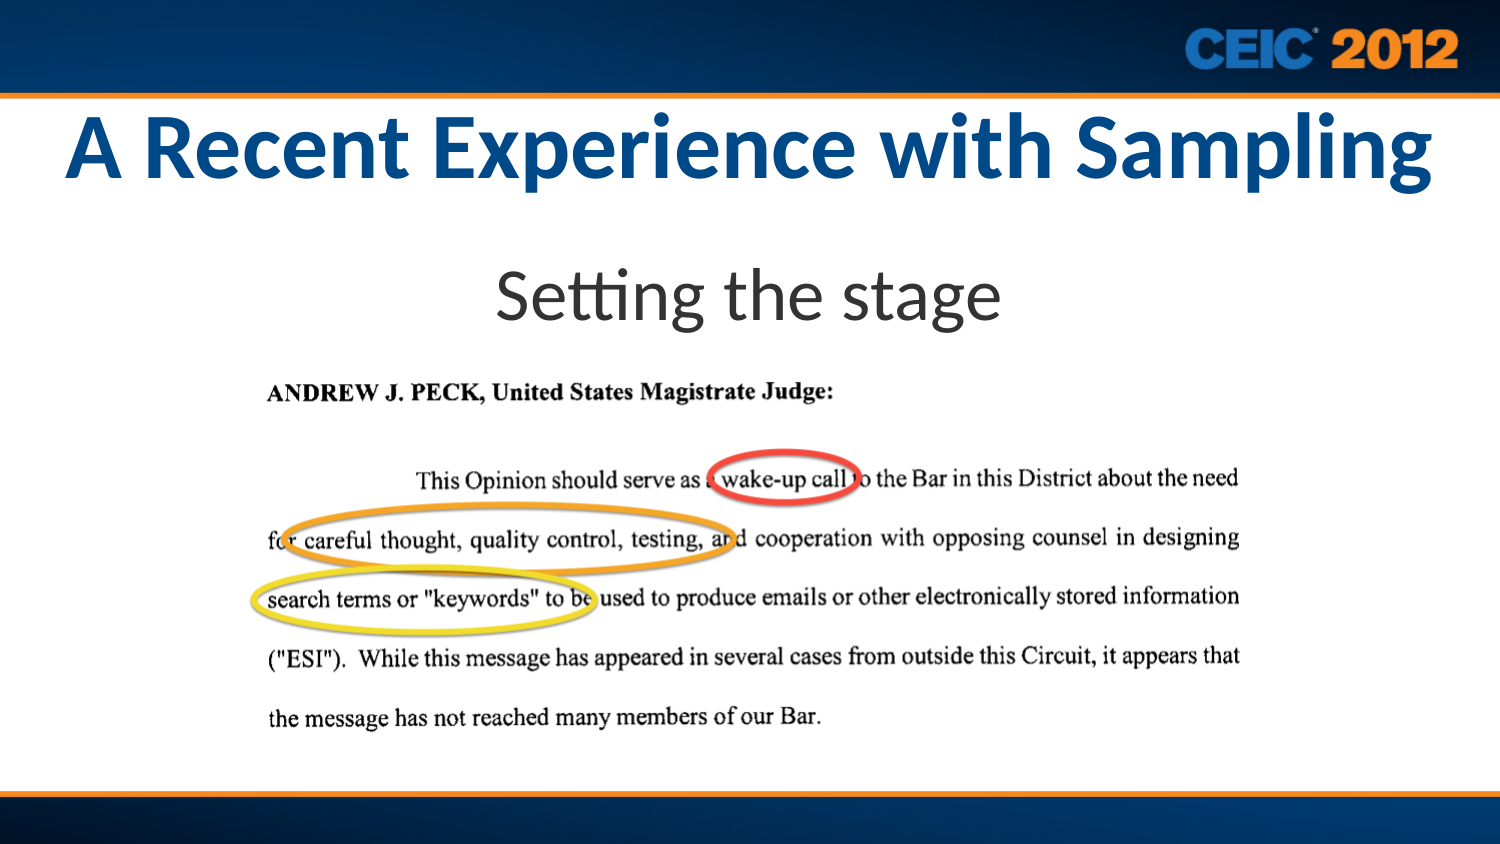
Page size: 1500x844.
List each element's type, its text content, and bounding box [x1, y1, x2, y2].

picture [0, 0, 1500, 84]
list Setting the stage [93, 245, 1406, 760]
picture [0, 140, 1500, 844]
title A Recent Experience with Sampling [0, 84, 1500, 140]
